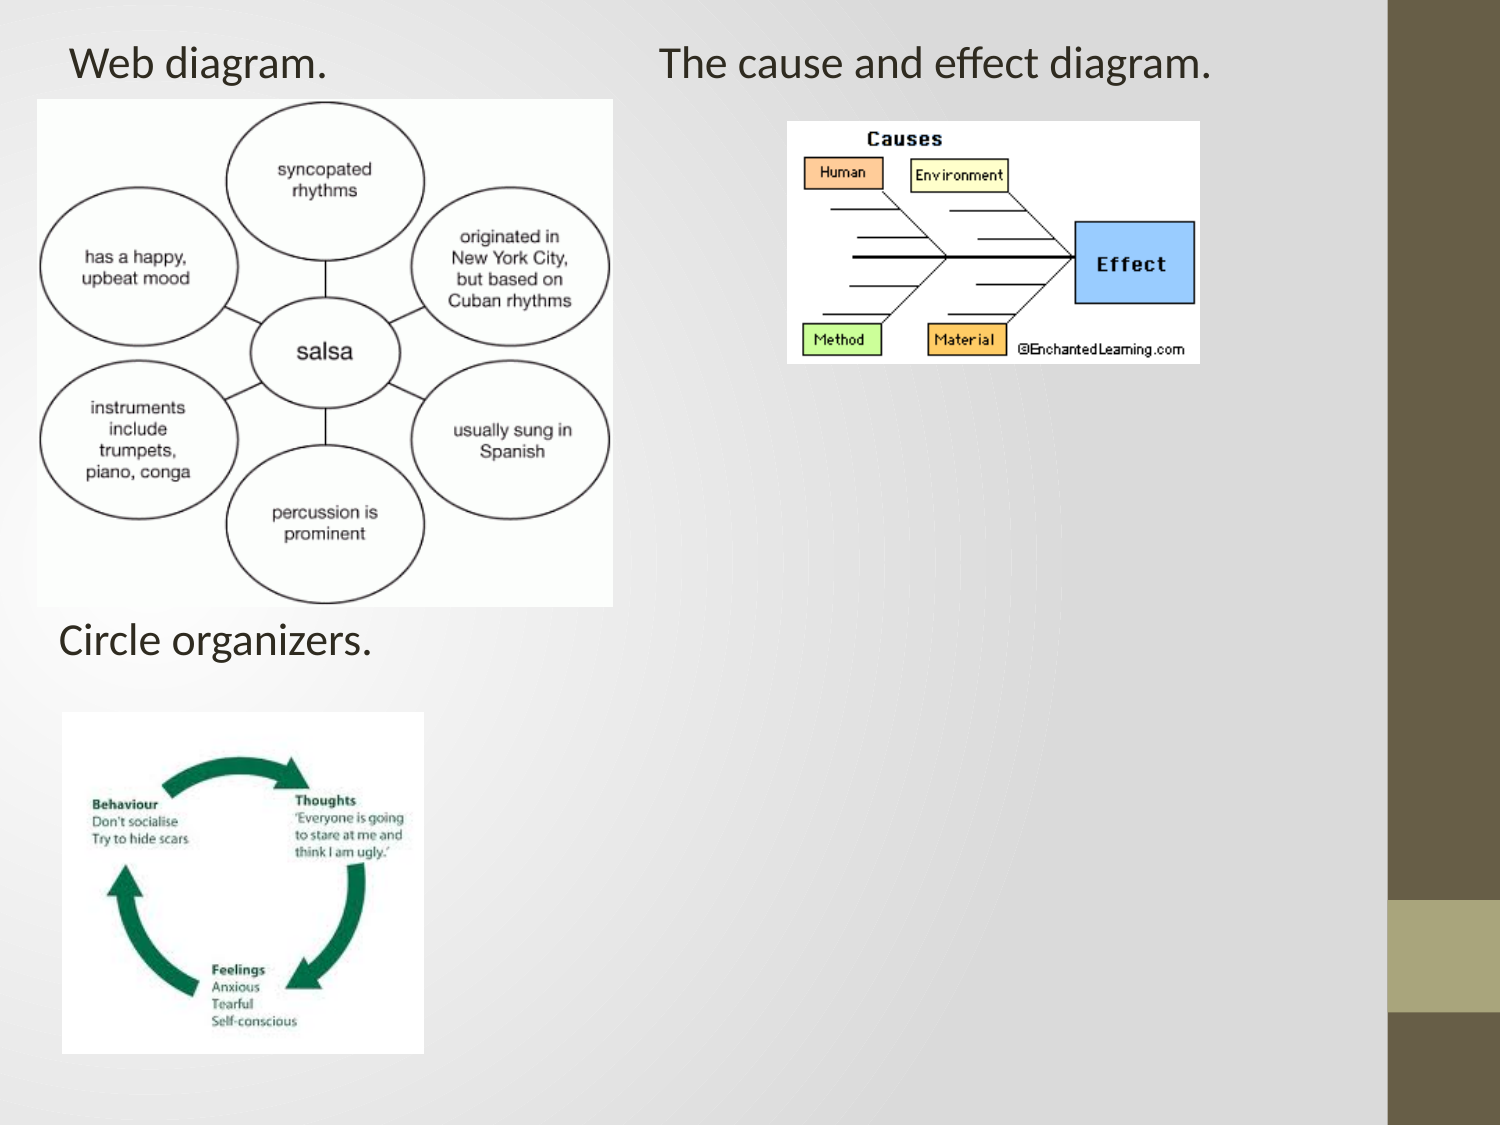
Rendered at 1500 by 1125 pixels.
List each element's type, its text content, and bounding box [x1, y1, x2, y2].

list Web diagram. The cause and effect diagram. Circle organizers. [24, 24, 1325, 1050]
picture [36, 99, 613, 608]
picture [61, 711, 424, 1054]
picture [786, 121, 1201, 365]
